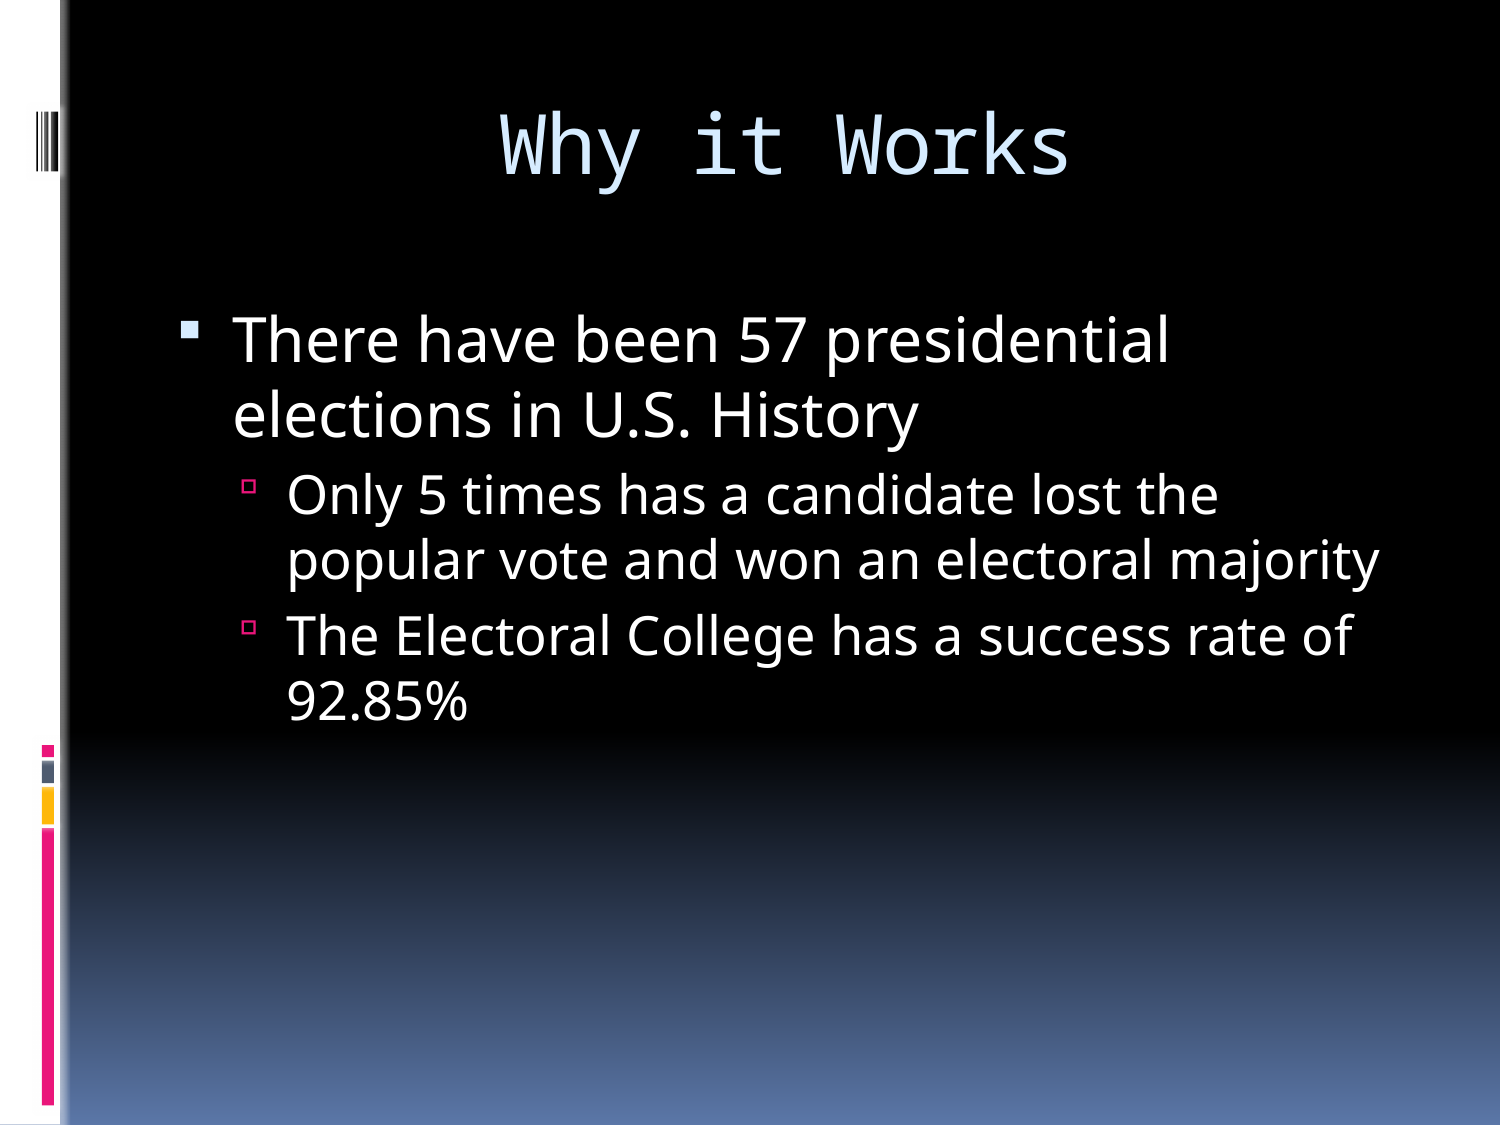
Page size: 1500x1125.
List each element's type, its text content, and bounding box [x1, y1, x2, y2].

list There have been 57 presidential elections in U.S. History Only 5 times has a candidate lost the popular vote and won an electoral majority The Electoral College has a success rate of 92.85% [150, 292, 1425, 1043]
title Why it Works [150, 83, 1425, 234]
